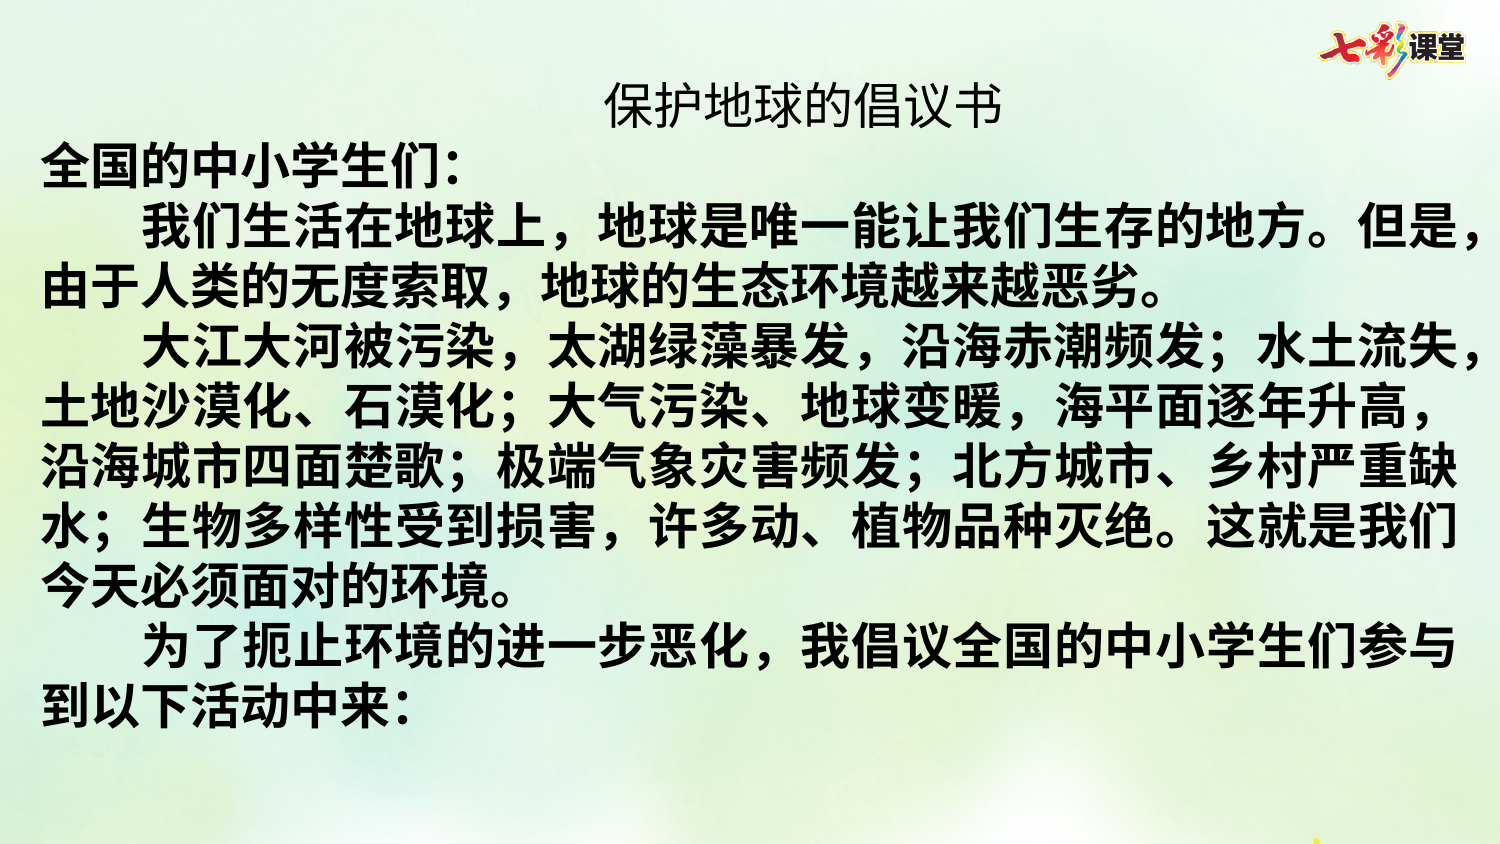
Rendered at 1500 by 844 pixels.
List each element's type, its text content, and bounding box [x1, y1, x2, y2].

text_box 保护地球的倡议书 全国的中小学生们： 我们生活在地球上，地球是唯一能让我们生存的地方。但是，由于人类的无度索取，地球的生态环境越来越恶劣。 大江大河被污染，太湖绿藻暴发，沿海赤潮频发；水土流失，土地沙漠化、石漠化；大气污染、地球变暖，海平面逐年升高，沿海城市四面楚歌；极端气象灾害频发；北方城市、乡村严重缺水；生物多样性受到损害，许多动、植物品种灭绝。这就是我们今天必须面对的环境。 为了扼止环境的进一步恶化，我倡议全国的中小学生们参与到以下活动中来： [25, 67, 1474, 743]
picture [0, 0, 1500, 844]
